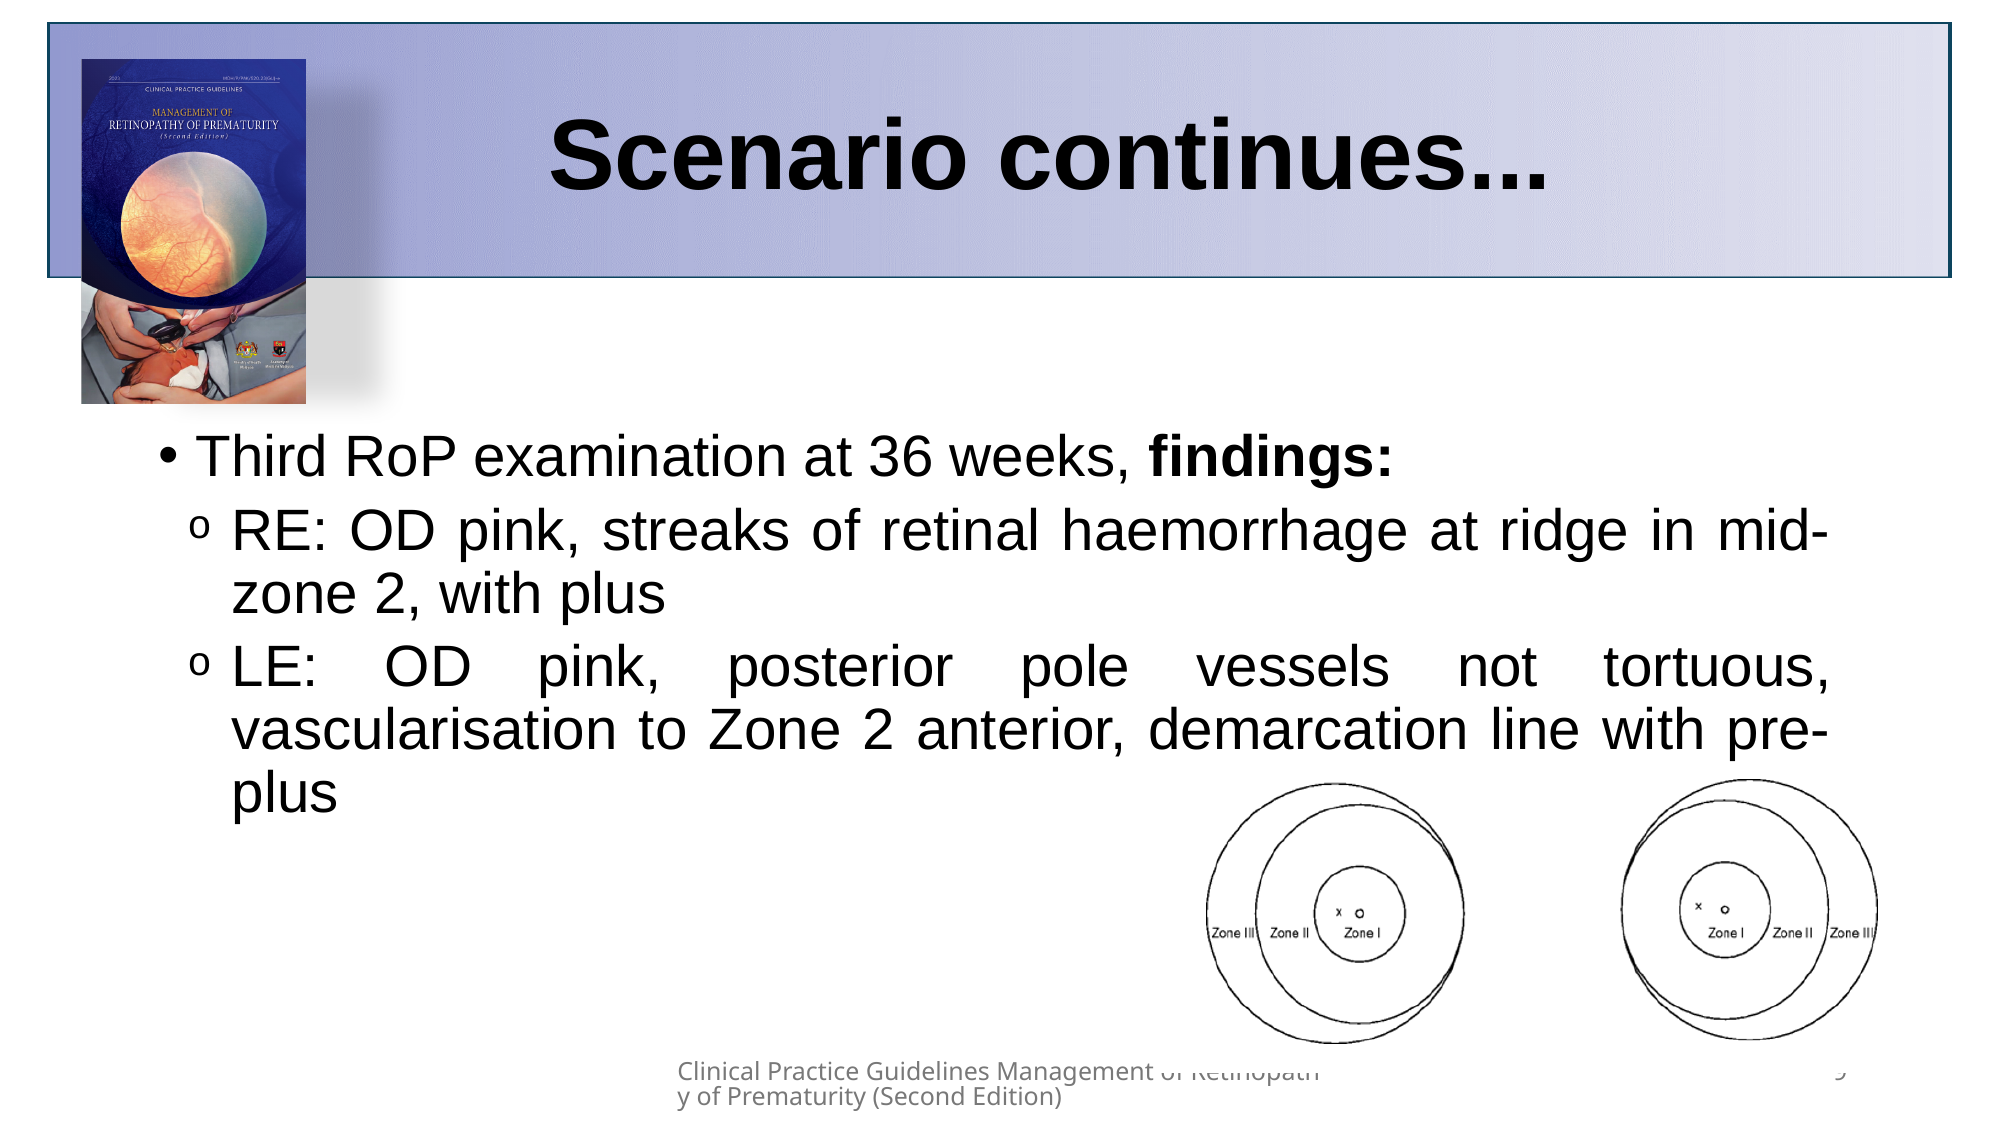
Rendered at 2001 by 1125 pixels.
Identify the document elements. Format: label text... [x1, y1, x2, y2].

picture [47, 21, 1953, 405]
slide_number 9 [1412, 1074, 1863, 1103]
list Third RoP examination at 36 weeks, findings: RE: OD pink, streaks of retinal haemorrhage at ridge in mid-zone 2, with plus LE: OD pink, posterior pole vessels not tortuous, vascularisation to Zone 2 anterior, demarcation line with pre-plus [143, 419, 1848, 1010]
footer Clinical Practice Guidelines Management of Retinopathy of Prematurity (Second Edition) [662, 1042, 1338, 1103]
picture [1160, 742, 1941, 1074]
